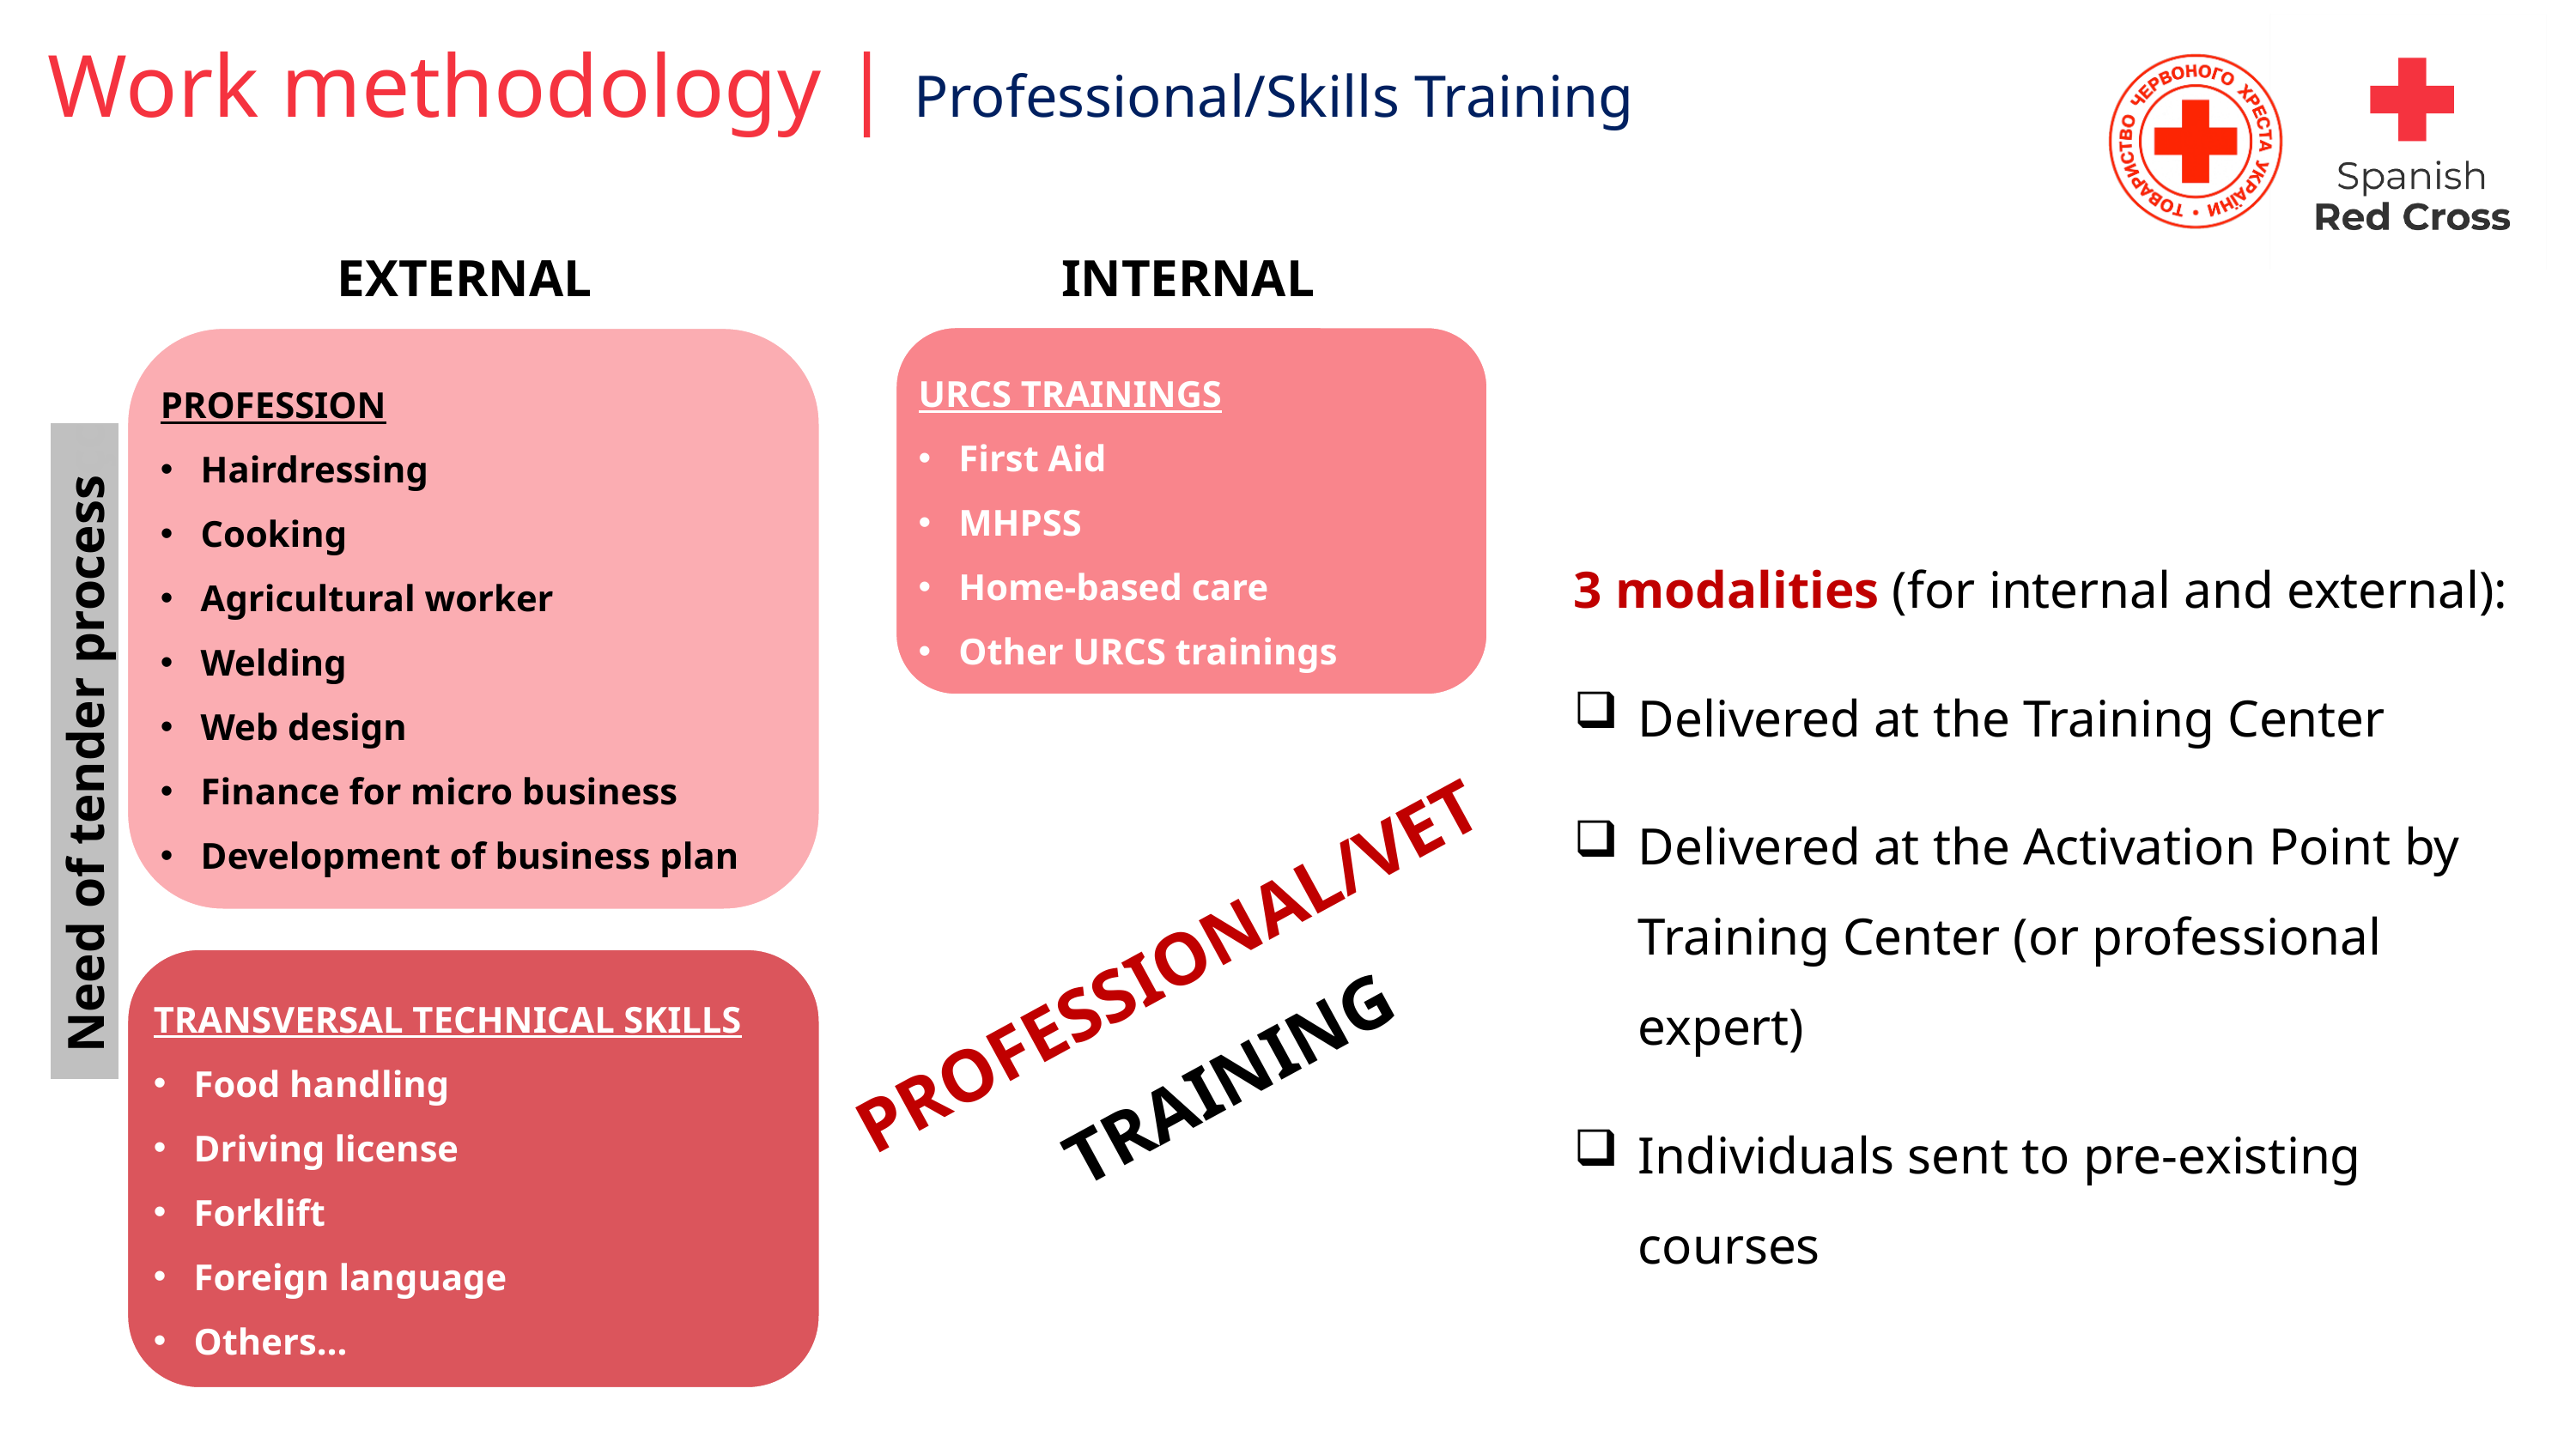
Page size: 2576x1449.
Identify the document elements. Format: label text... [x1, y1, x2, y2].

picture [2100, 3, 2547, 281]
text_box 3 modalities (for internal and external): Delivered at the Training Center Delivered at the Activation Point by Training Center (or professional expert) Individuals sent to pre-existing courses [1561, 521, 2547, 1281]
text_box PROFESSION Hairdressing Cooking Agricultural worker Welding Web design Finance for micro business Development of business plan [122, 323, 824, 914]
text_box URCS TRAININGS First Aid MHPSS Home-based care Other URCS trainings [890, 322, 1492, 700]
text_box INTERNAL [890, 239, 1486, 343]
text_box PROFESSIONAL/VET TRAINING [790, 700, 1561, 1317]
text_box Need of tender processçc [0, 363, 121, 1086]
text_box Work methodology | Professional/Skills Training [41, 24, 1893, 141]
text_box EXTERNAL [276, 239, 653, 323]
text_box TRANSVERSAL TECHNICAL SKILLS Food handling Driving license Forklift Foreign language Others… [122, 944, 824, 1393]
